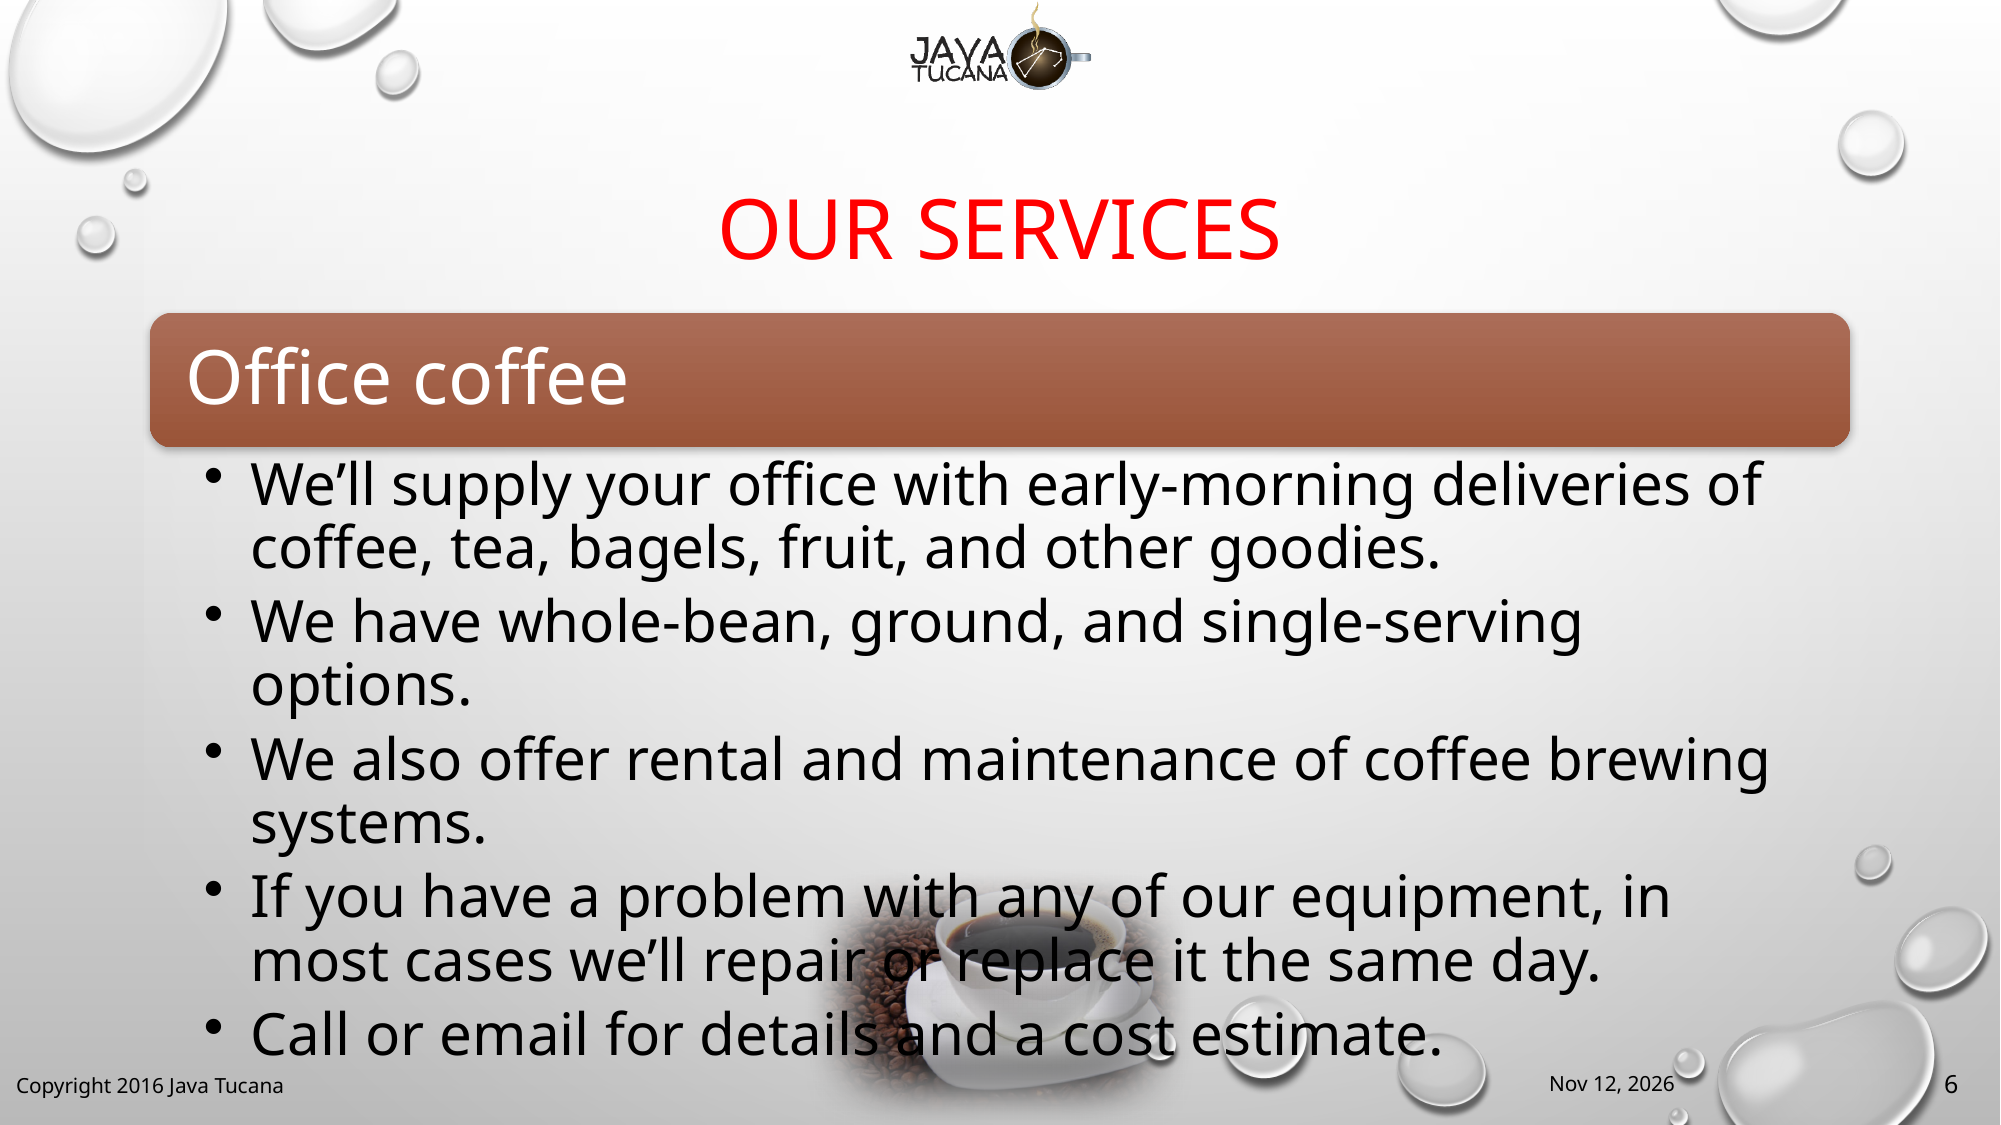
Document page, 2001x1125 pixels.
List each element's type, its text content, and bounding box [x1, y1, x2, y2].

title Our Services [149, 101, 1851, 286]
slide_number 5-May-16 [1239, 1055, 1690, 1116]
footer Copyright 2016 Java Tucana [1, 1055, 1096, 1116]
picture [0, 0, 2001, 1125]
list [149, 286, 1851, 951]
slide_number 6 [1848, 1055, 1974, 1116]
